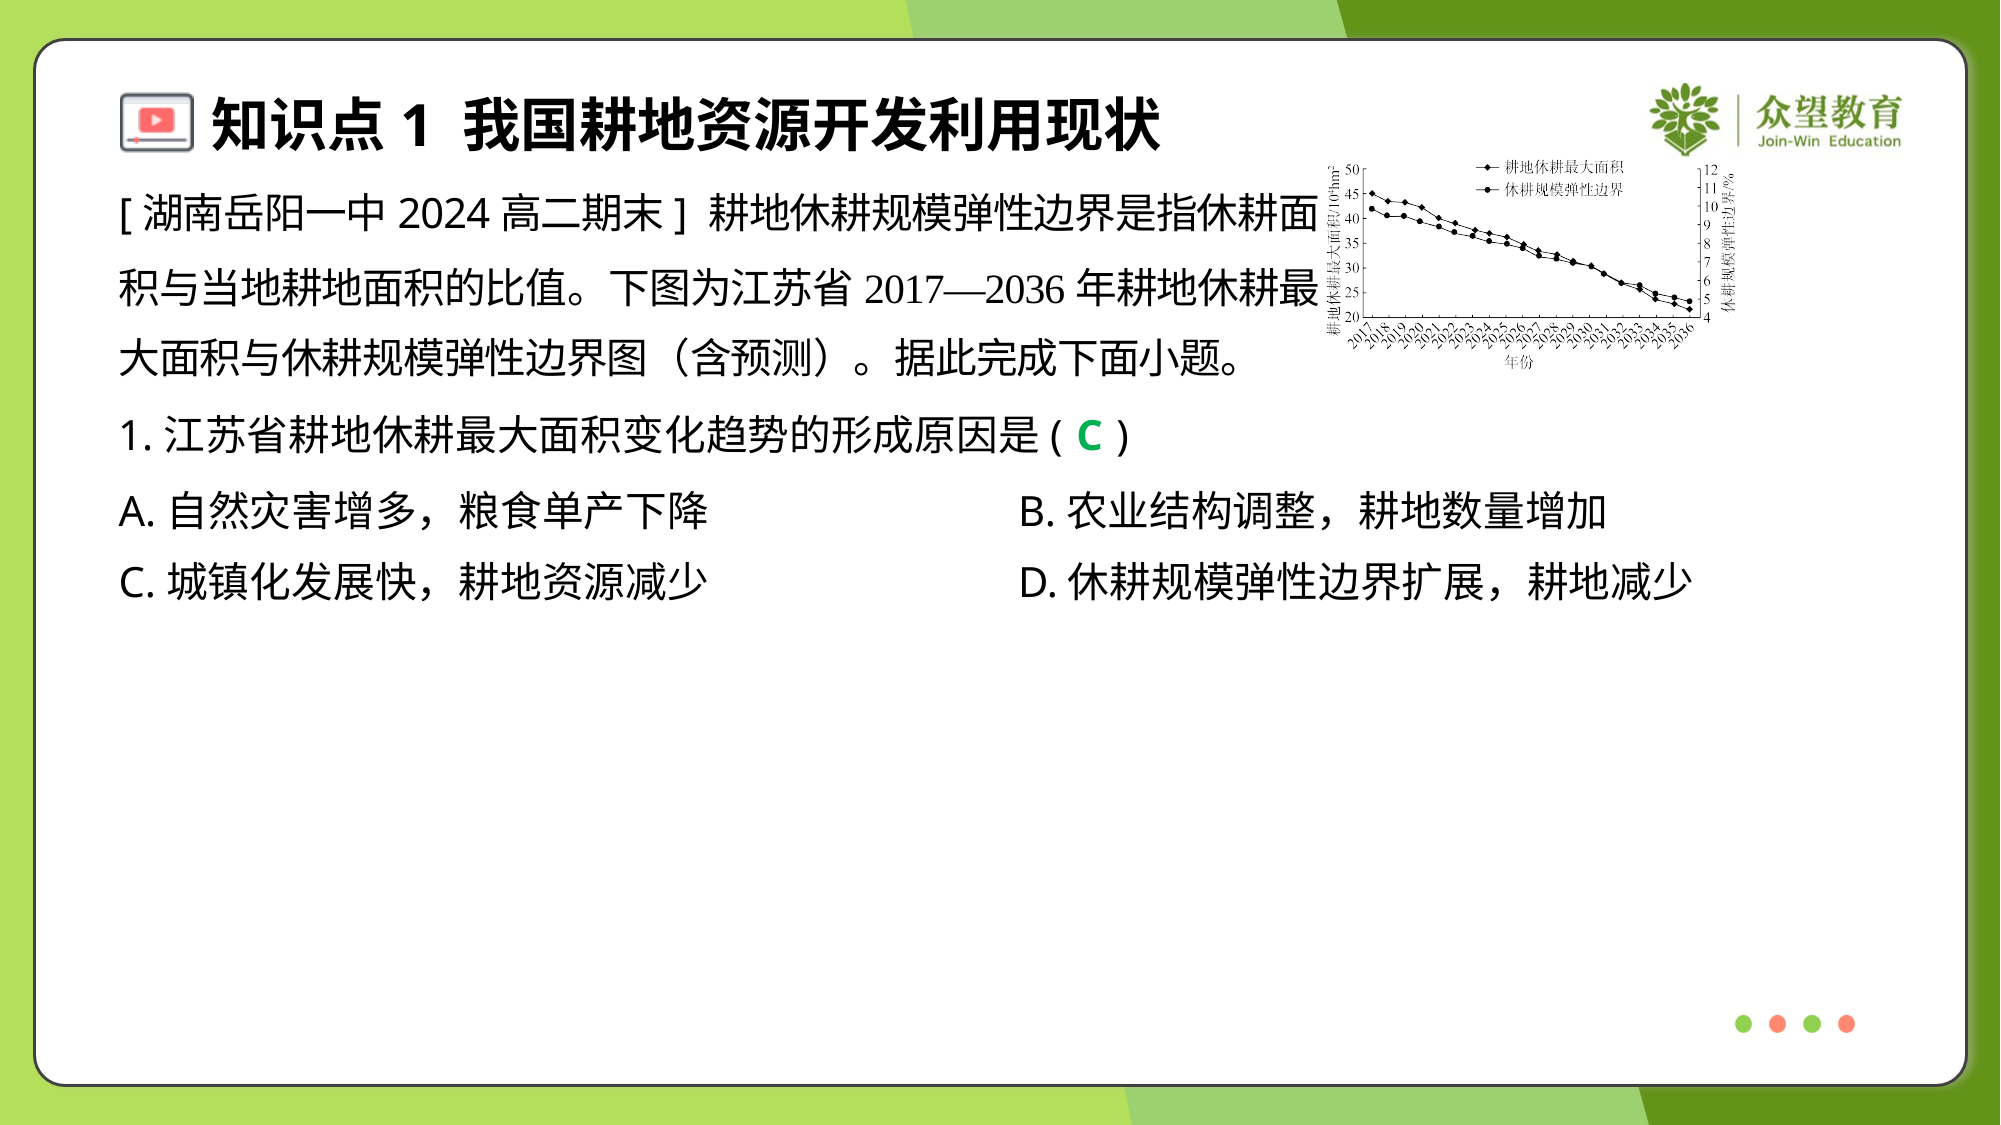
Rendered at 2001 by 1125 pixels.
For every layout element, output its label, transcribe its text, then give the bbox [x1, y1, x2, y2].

text_box 1.江苏省耕地休耕最大面积变化趋势的形成原因是( ) [1119, 383, 1882, 451]
text_box 1.江苏省耕地休耕最大面积变化趋势的形成原因是( ) [118, 383, 1060, 451]
picture [0, 0, 2000, 1125]
text_box A.自然灾害增多，粮食单产下降 B.农业结构调整，耕地数量增加 C.城镇化发展快，耕地资源减少 D.休耕规模弹性边界扩展，耕地减少 [118, 459, 1883, 598]
text_box C [1060, 383, 1119, 451]
text_box [湖南岳阳一中2024高二期末] 耕地休耕规模弹性边界是指休耕面 积与当地耕地面积的比值。下图为江苏省2017—2036年耕地休耕最 大面积与休耕规模弹性边界图（含预测）。据此完成下面小题。 [118, 161, 1302, 375]
